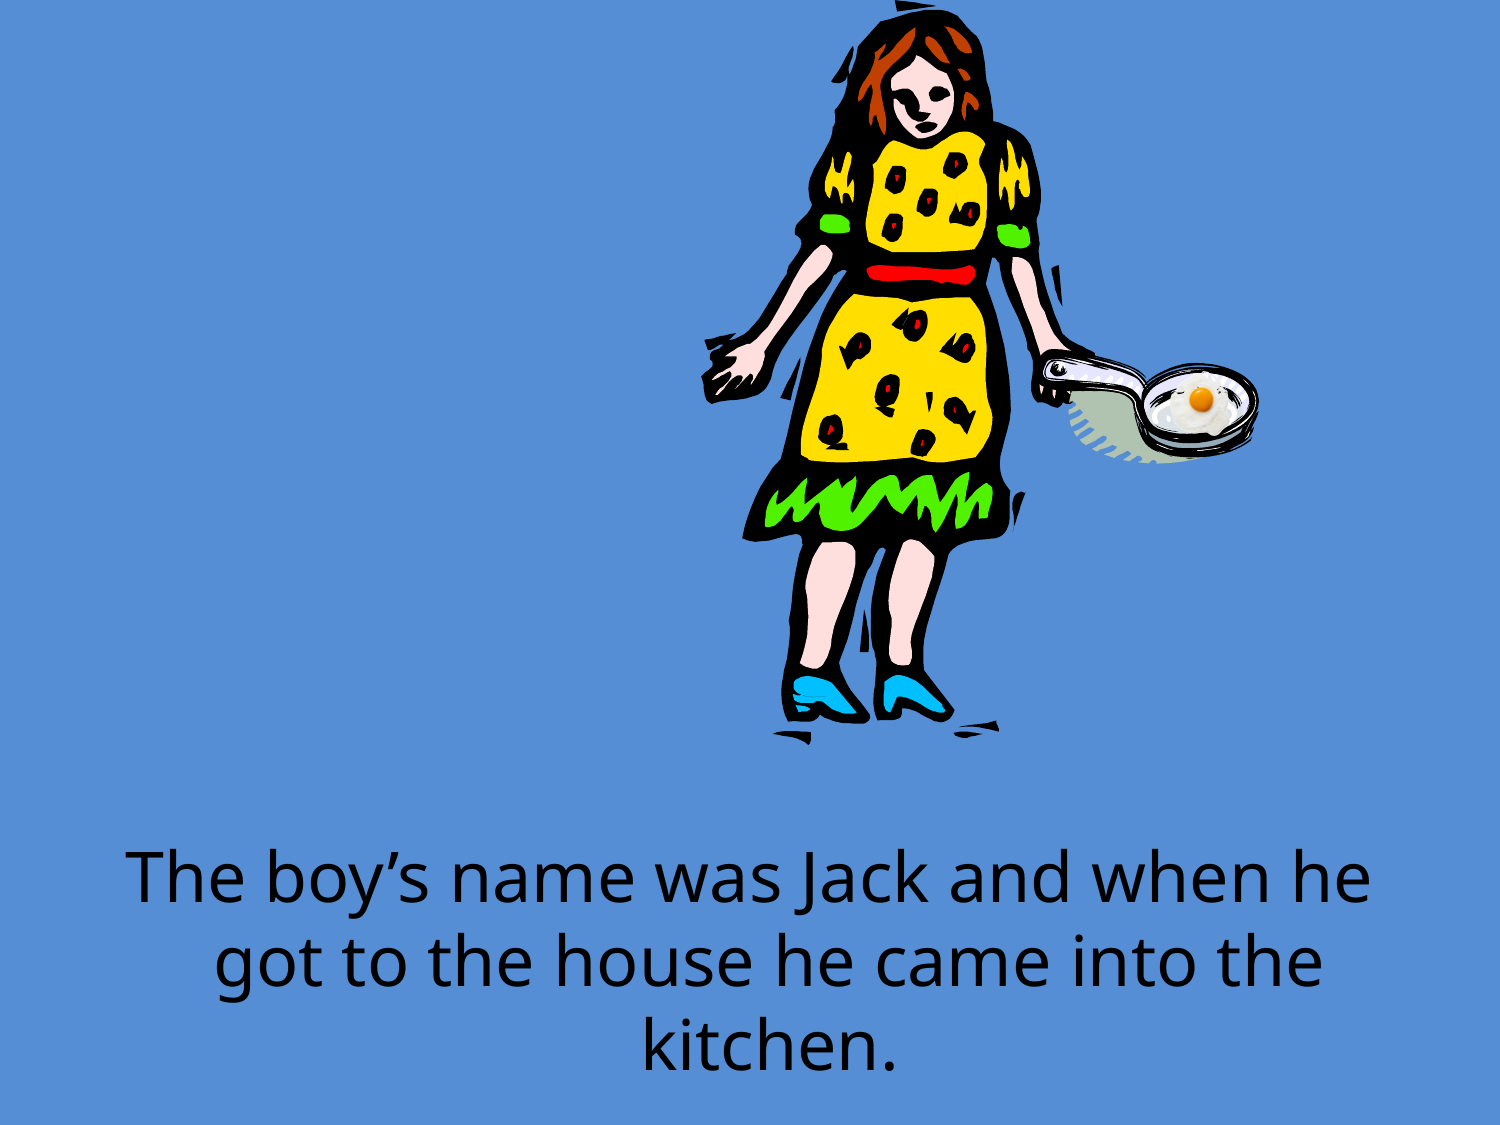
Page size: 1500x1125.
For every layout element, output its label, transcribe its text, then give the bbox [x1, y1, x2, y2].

picture [699, 0, 1261, 746]
list The boy’s name was Jack and when he got to the house he came into the kitchen. [75, 825, 1425, 1093]
